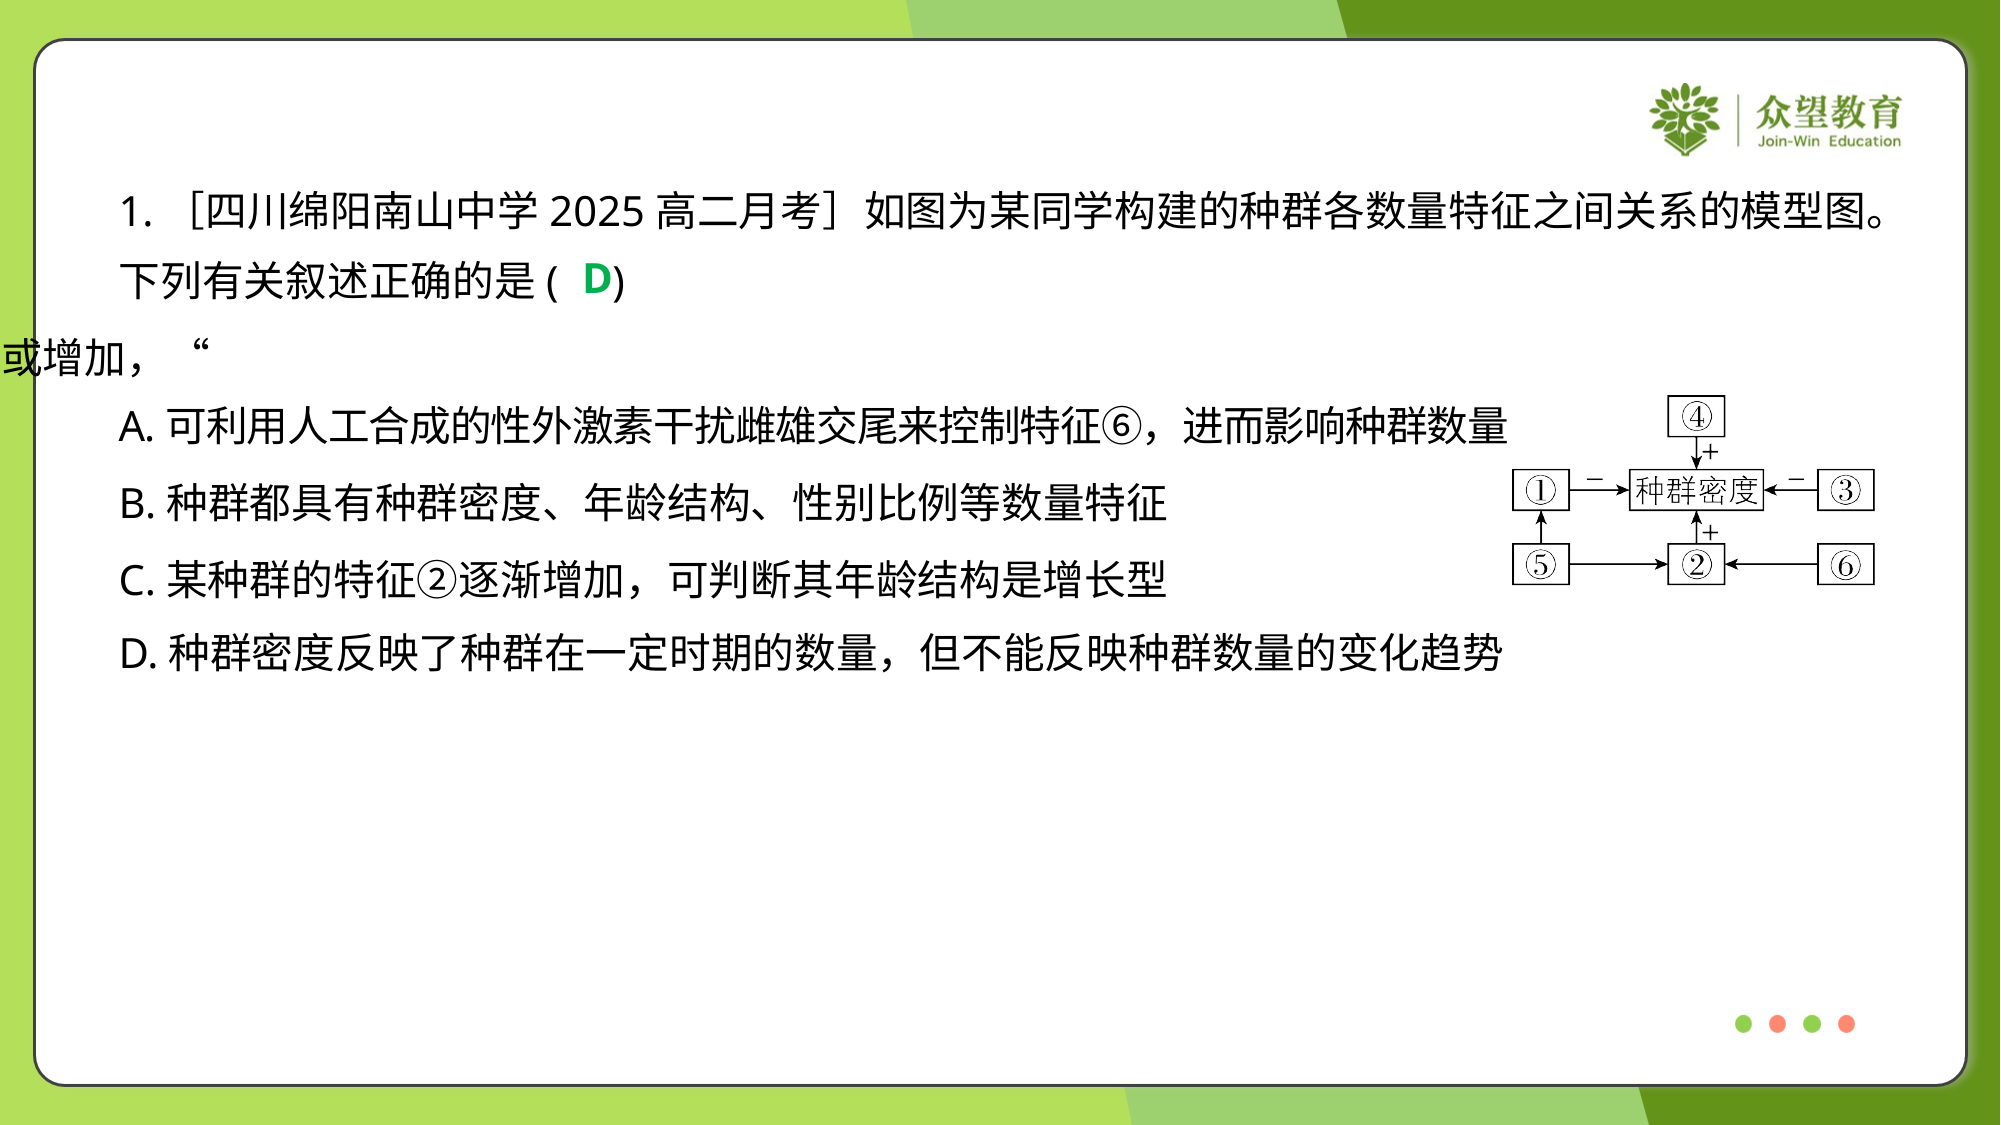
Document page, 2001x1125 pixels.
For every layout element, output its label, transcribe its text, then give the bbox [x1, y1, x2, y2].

text_box A.可利用人工合成的性外激素干扰雌雄交尾来控制特征⑥，进而影响种群数量 B.种群都具有种群密度、年龄结构、性别比例等数量特征 C.某种群的特征②逐渐增加，可判断其年龄结构是增长型 D.种群密度反映了种群在一定时期的数量，但不能反映种群数量的变化趋势 [118, 374, 1499, 669]
text_box 1.［四川绵阳南山中学2025高二月考］如图为某同学构建的种群各数量特征之间关系的模型图。 下列有关叙述正确的是( ) [118, 159, 1883, 298]
text_box D [565, 231, 630, 296]
picture [0, 0, 2000, 1125]
